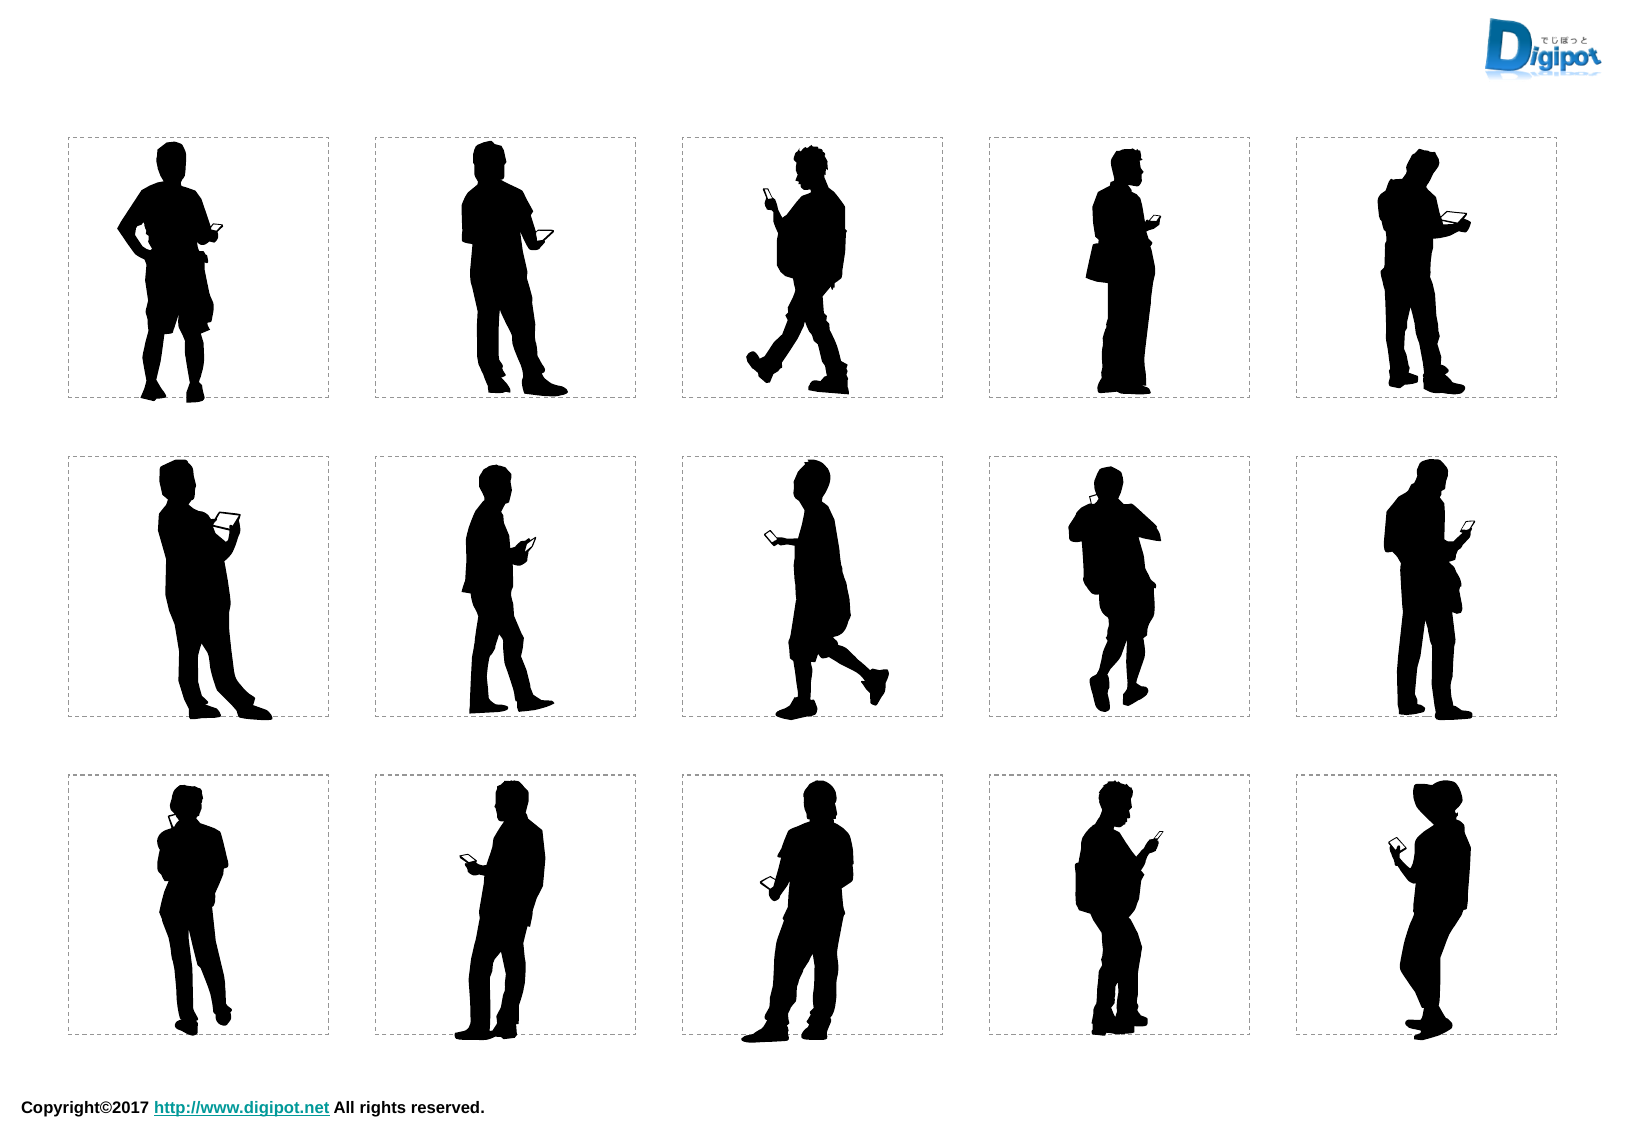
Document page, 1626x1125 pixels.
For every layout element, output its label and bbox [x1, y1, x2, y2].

text_box [117, 141, 224, 403]
text_box [1377, 148, 1471, 395]
text_box [461, 140, 568, 397]
text_box [1085, 148, 1162, 395]
text_box [1383, 459, 1476, 721]
text_box [1388, 780, 1471, 1041]
text_box [741, 780, 854, 1043]
text_box [1068, 466, 1162, 712]
text_box [1074, 780, 1164, 1036]
text_box [157, 784, 232, 1036]
text_box [764, 459, 889, 721]
picture [1485, 18, 1602, 82]
text_box [746, 144, 849, 395]
text_box [461, 464, 555, 714]
text_box [454, 780, 546, 1041]
text_box [157, 459, 273, 721]
